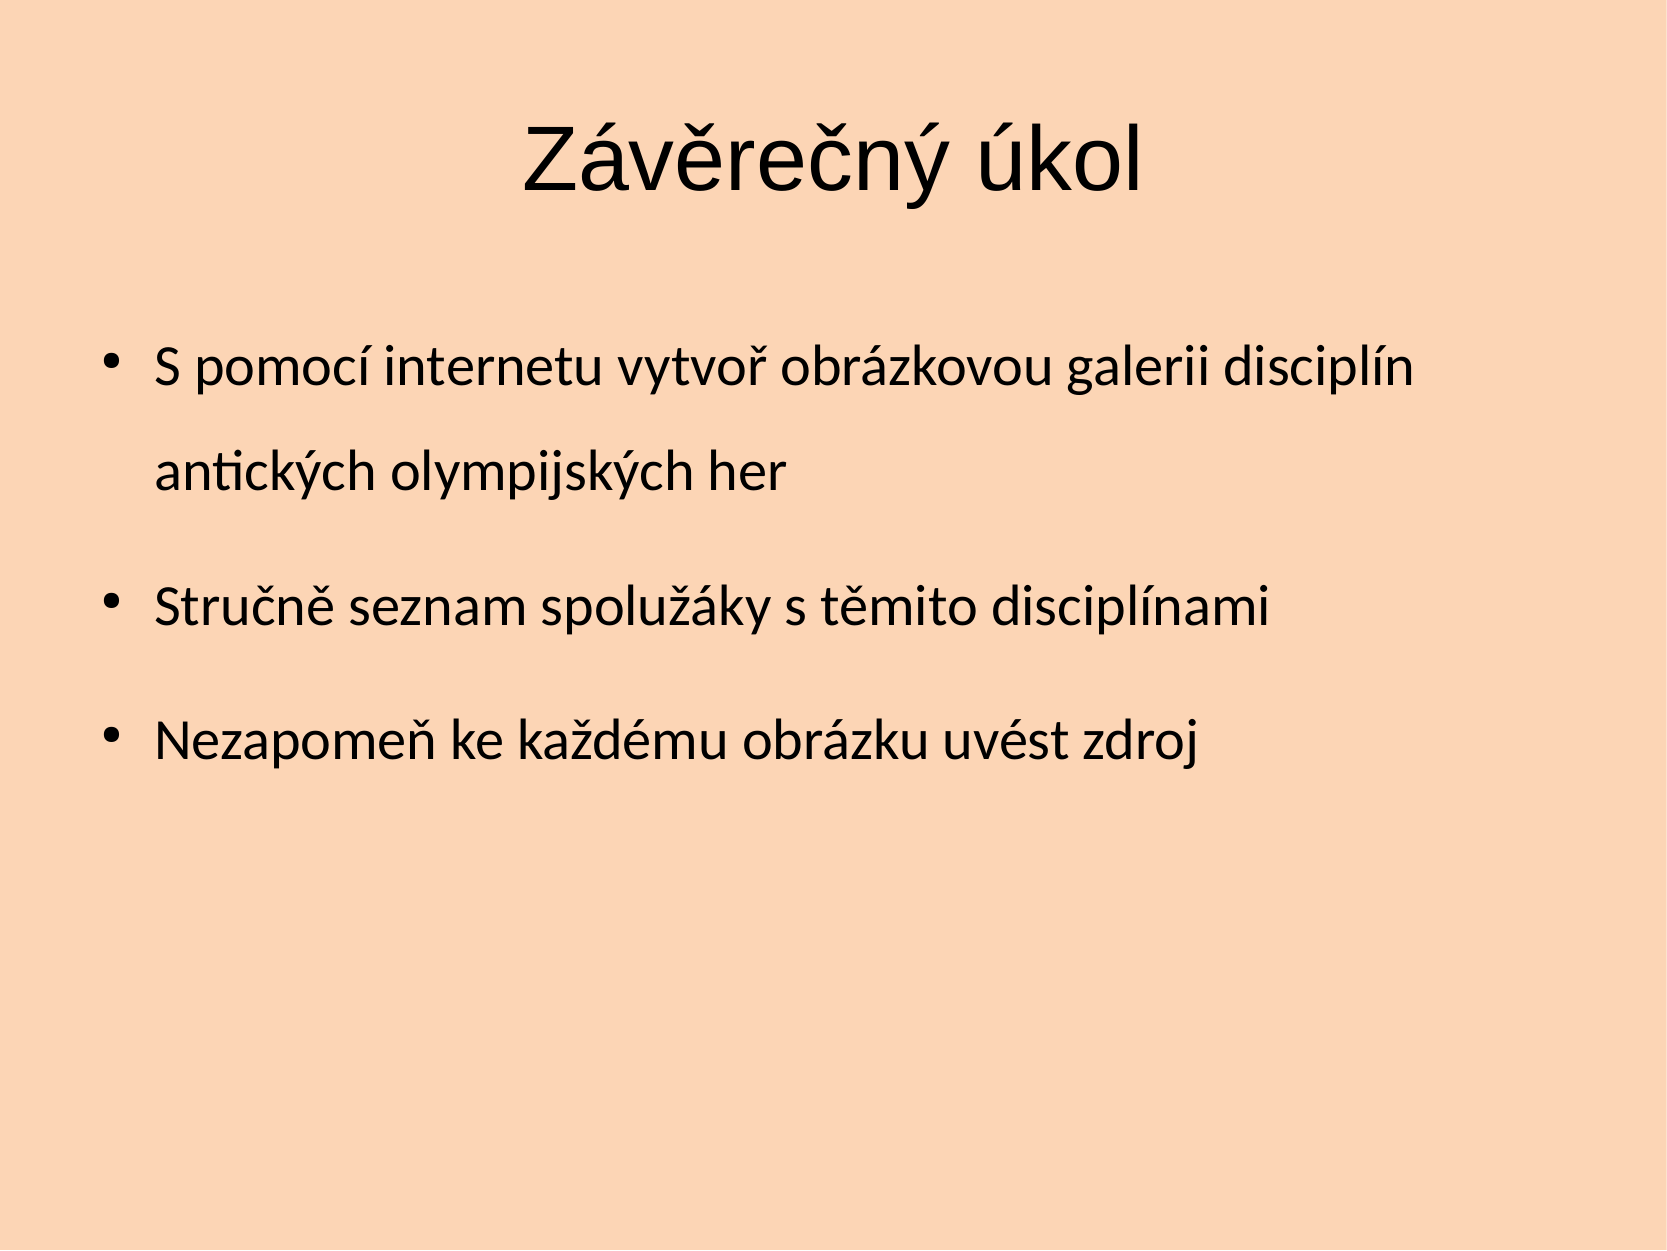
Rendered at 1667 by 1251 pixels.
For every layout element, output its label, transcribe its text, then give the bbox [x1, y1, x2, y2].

title Závěrečný úkol [83, 49, 1584, 259]
list S pomocí internetu vytvoř obrázkovou galerii disciplín antických olympijských her Stručně seznam spolužáky s těmito disciplínami Nezapomeň ke každému obrázku uvést zdroj [83, 292, 1584, 1118]
